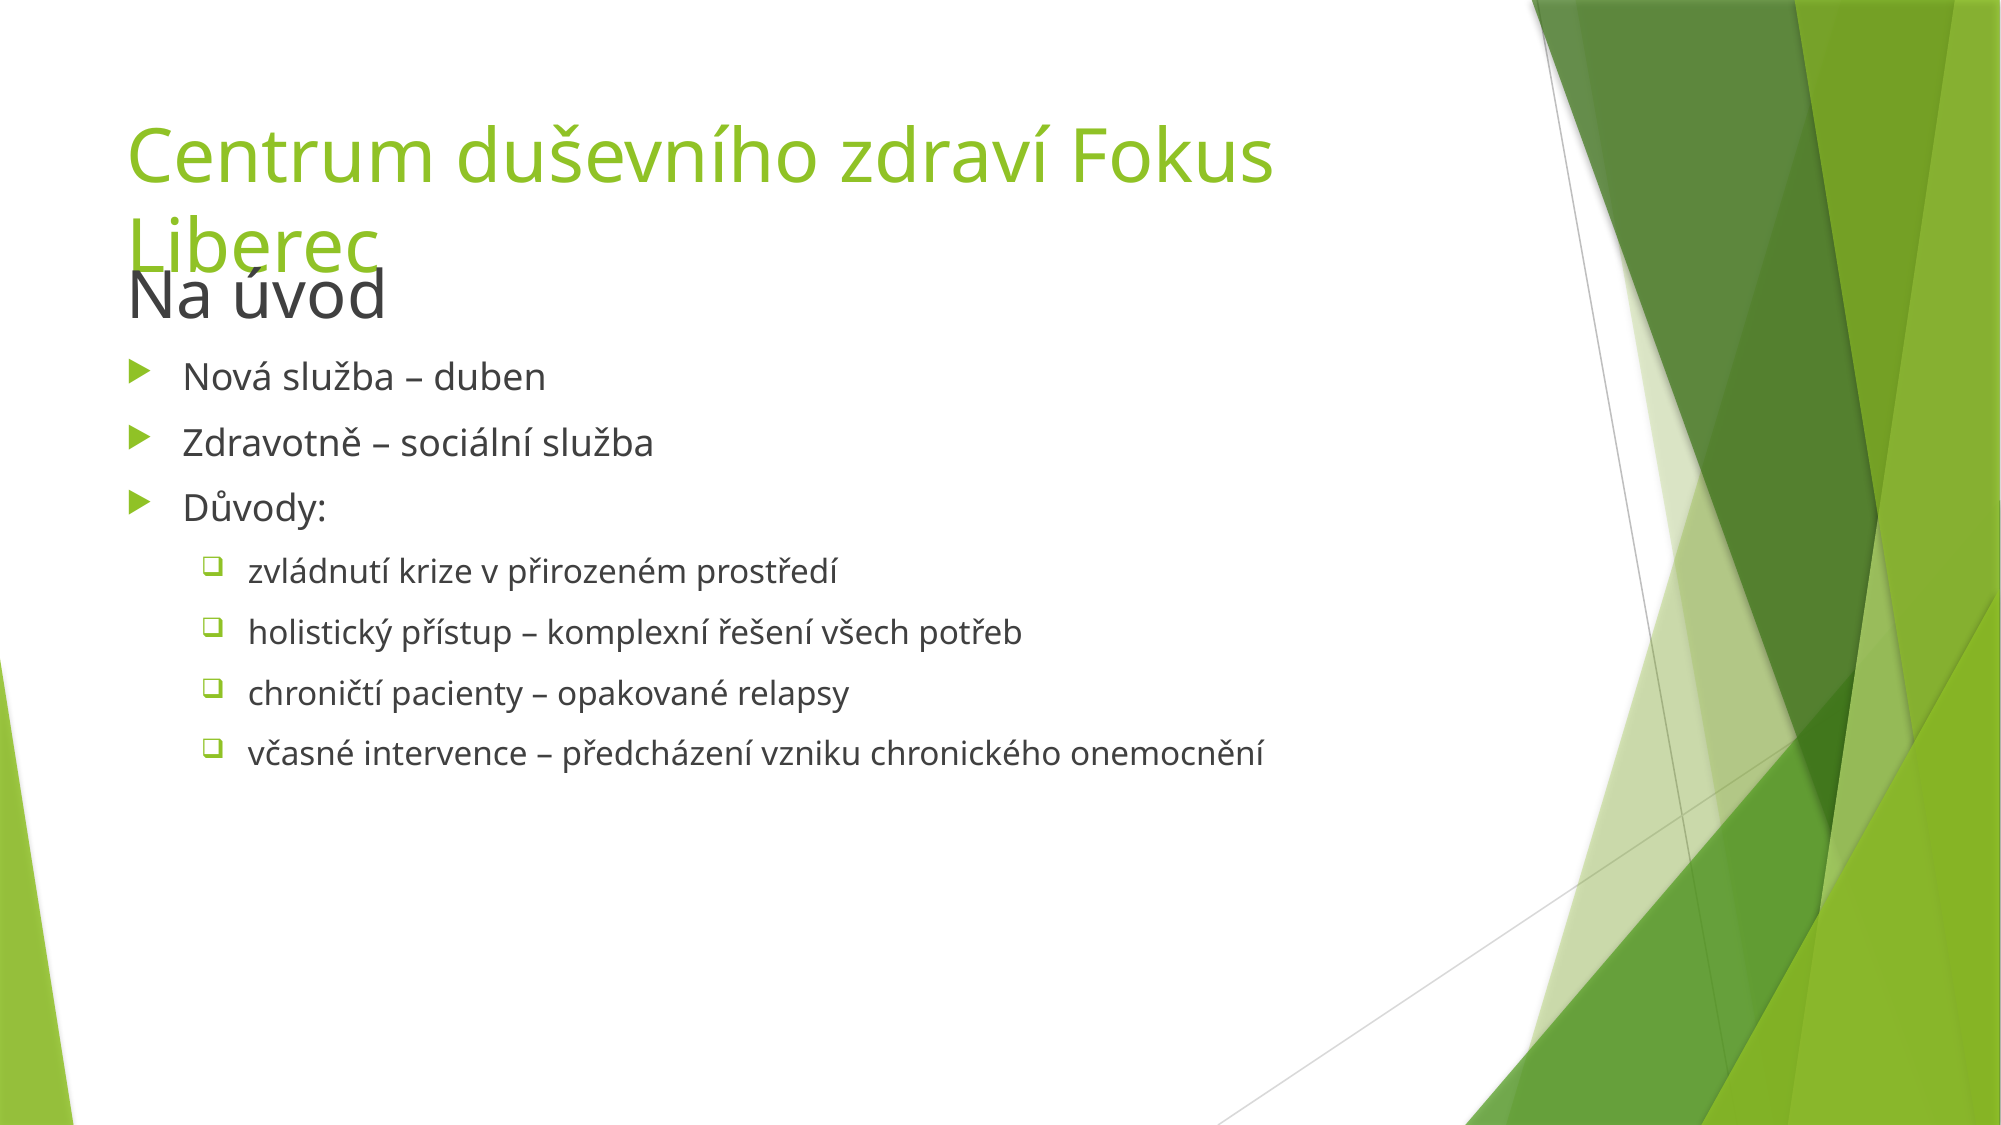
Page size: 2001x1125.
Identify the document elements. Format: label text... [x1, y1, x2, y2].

title Centrum duševního zdraví Fokus Liberec [111, 99, 1522, 232]
list Na úvod Nová služba – duben Zdravotně – sociální služba Důvody: zvládnutí krize v přirozeném prostředí holistický přístup – komplexní řešení všech potřeb chroničtí pacienty – opakované relapsy včasné intervence – předcházení vzniku chronického onemocnění [111, 244, 1522, 991]
